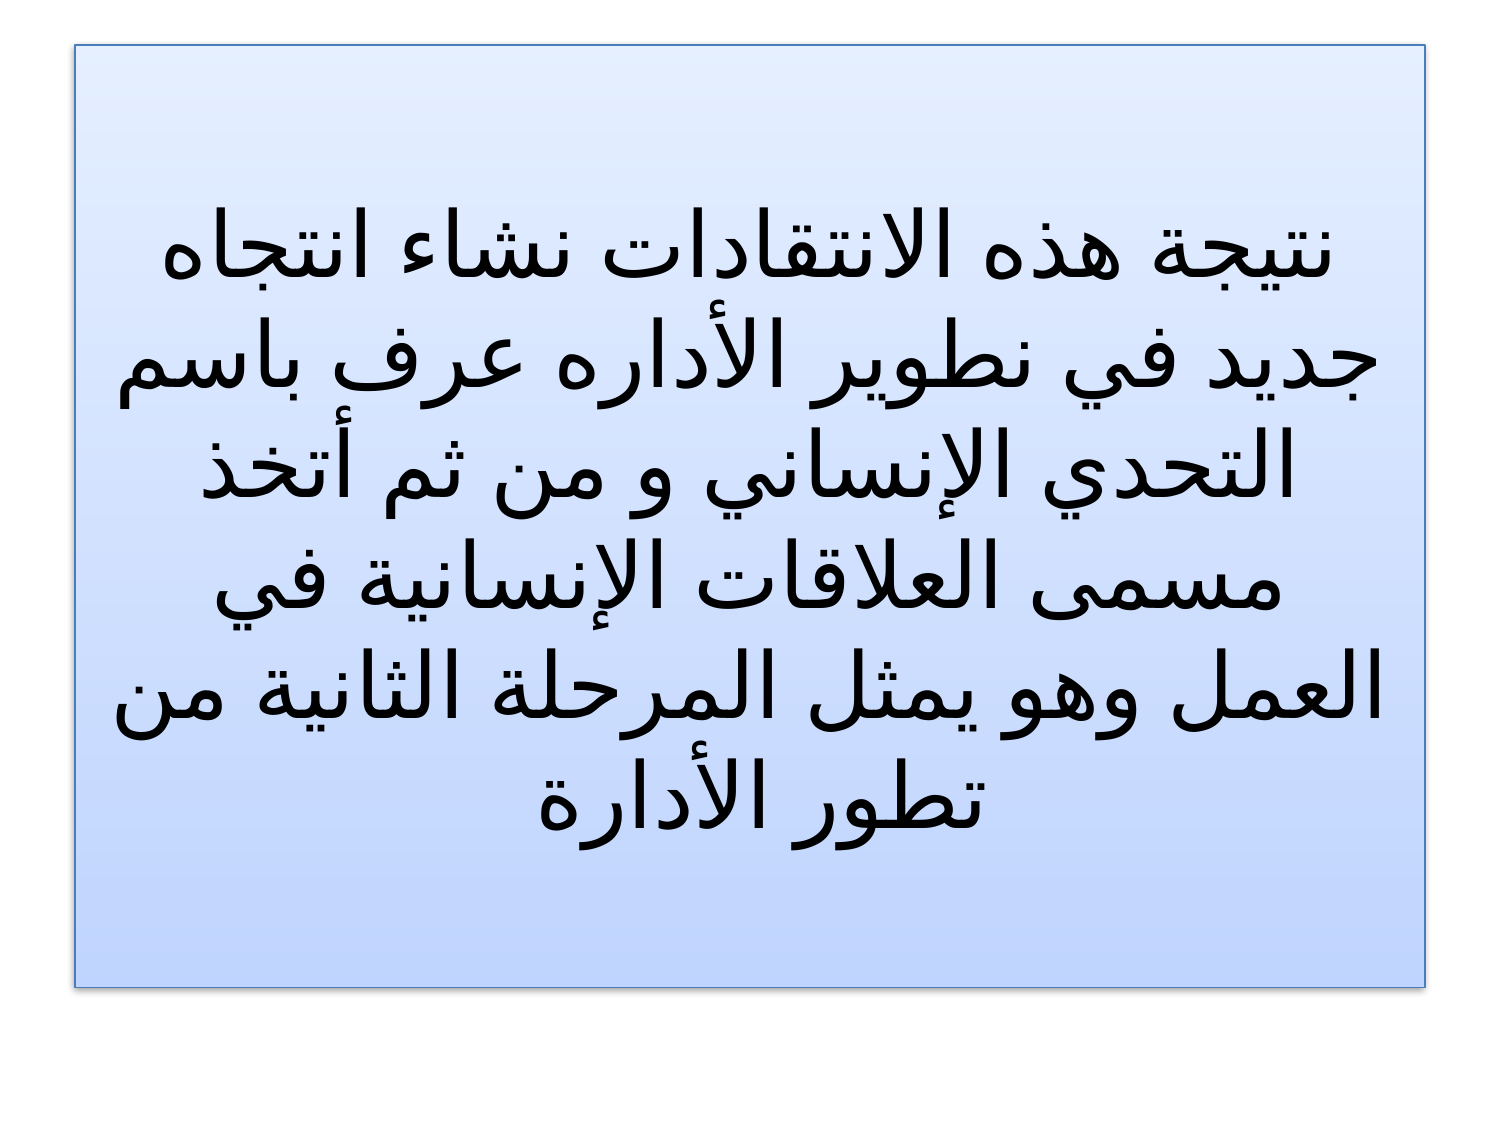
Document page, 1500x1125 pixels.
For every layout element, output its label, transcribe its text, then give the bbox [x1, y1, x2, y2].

title نتيجة هذه الانتقادات نشاء انتجاه جديد في نطوير الأداره عرف باسم التحدي الإنساني و من ثم أتخذ مسمى العلاقات الإنسانية في العمل وهو يمثل المرحلة الثانية من تطور الأدارة [74, 44, 1426, 988]
